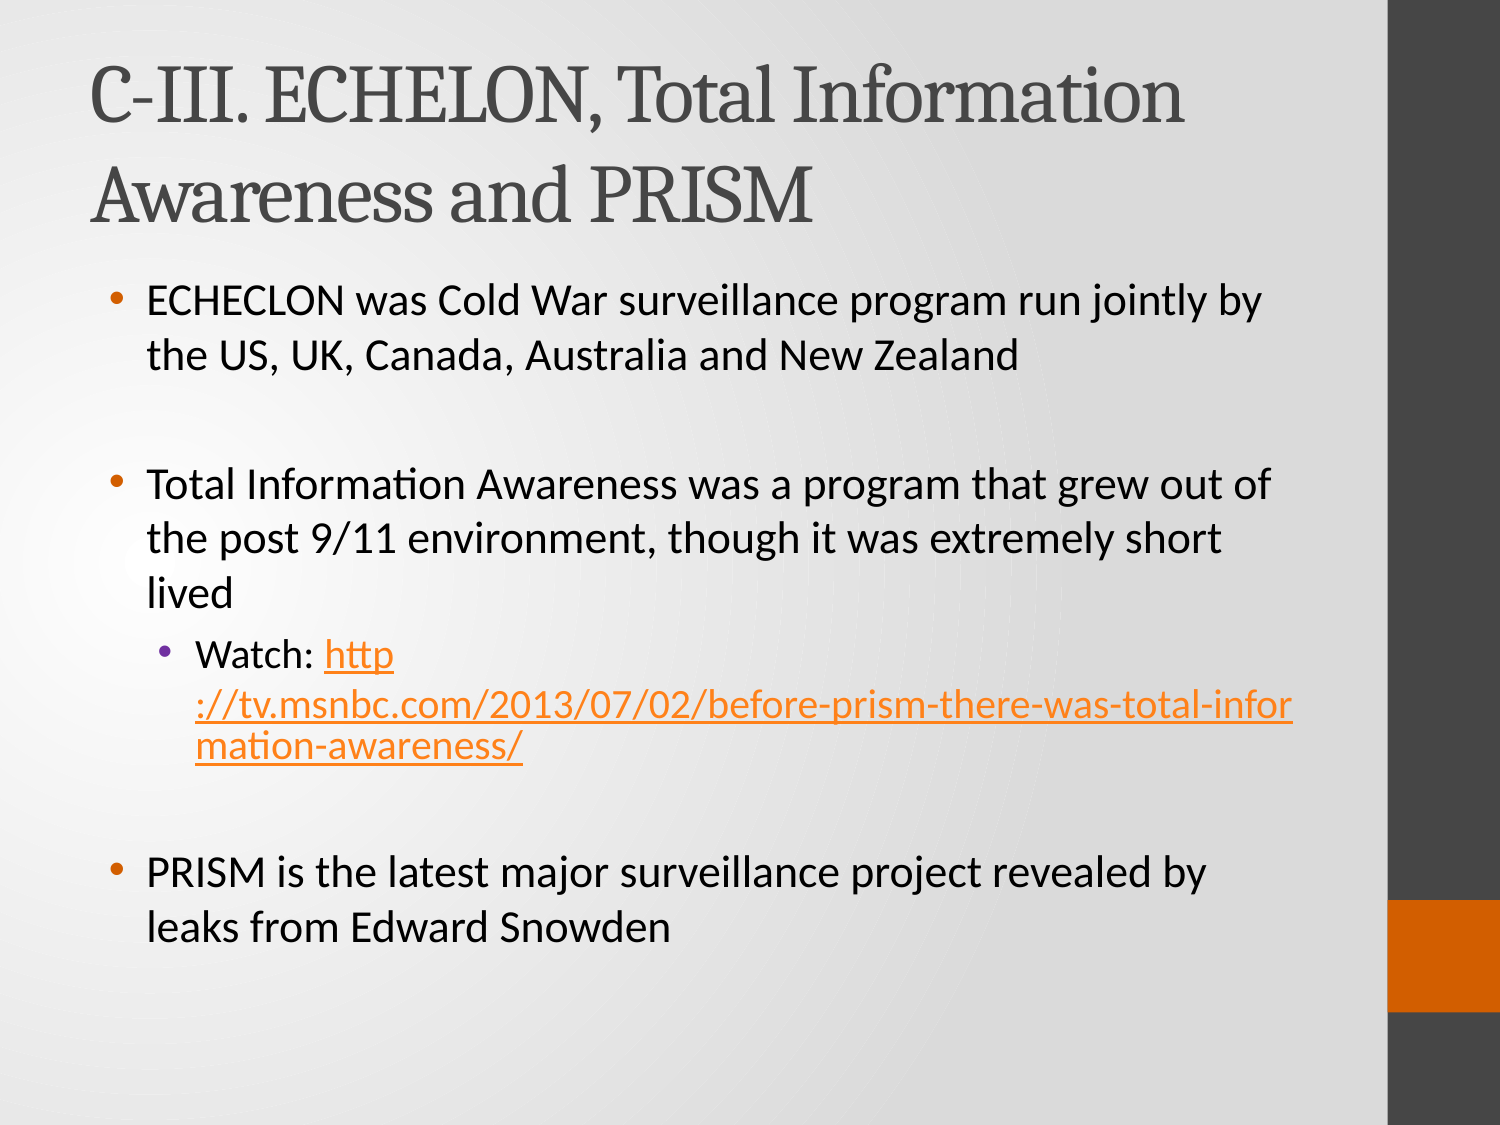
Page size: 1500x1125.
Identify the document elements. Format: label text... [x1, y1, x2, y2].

title C-III. ECHELON, Total Information Awareness and PRISM [75, 45, 1325, 233]
list ECHECLON was Cold War surveillance program run jointly by the US, UK, Canada, Australia and New Zealand Total Information Awareness was a program that grew out of the post 9/11 environment, though it was extremely short lived Watch: http://tv.msnbc.com/2013/07/02/before-prism-there-was-total-information-awareness/ PRISM is the latest major surveillance project revealed by leaks from Edward Snowden [75, 262, 1325, 1050]
